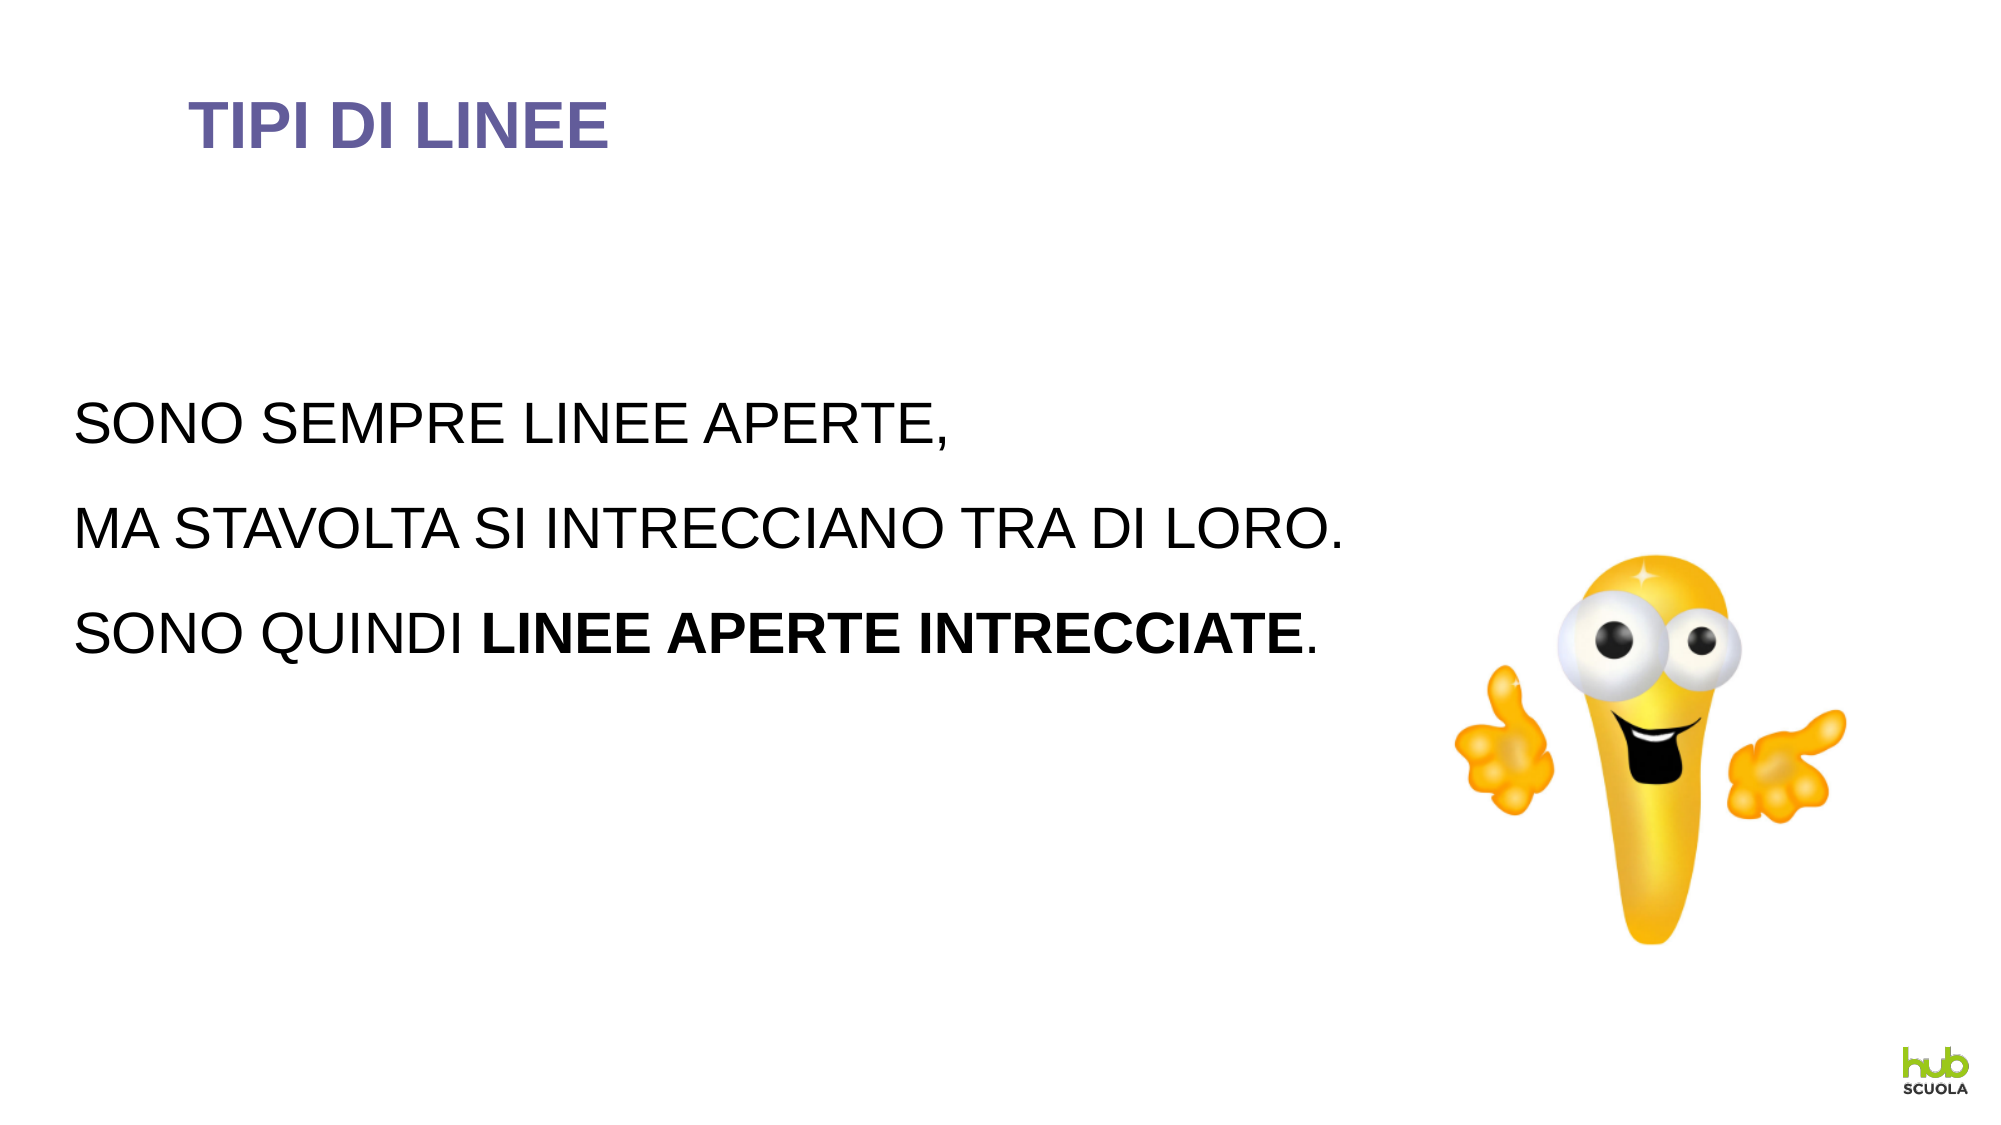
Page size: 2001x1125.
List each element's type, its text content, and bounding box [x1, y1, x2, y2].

list TIPI DI LINEE [173, 83, 1827, 197]
picture [1903, 1046, 1969, 1095]
text_box SONO SEMPRE LINEE APERTE, MA STAVOLTA SI INTRECCIANO TRA DI LORO. SONO QUINDI LINEE APERTE INTRECCIATE. [58, 343, 1401, 673]
picture [1420, 535, 1894, 957]
